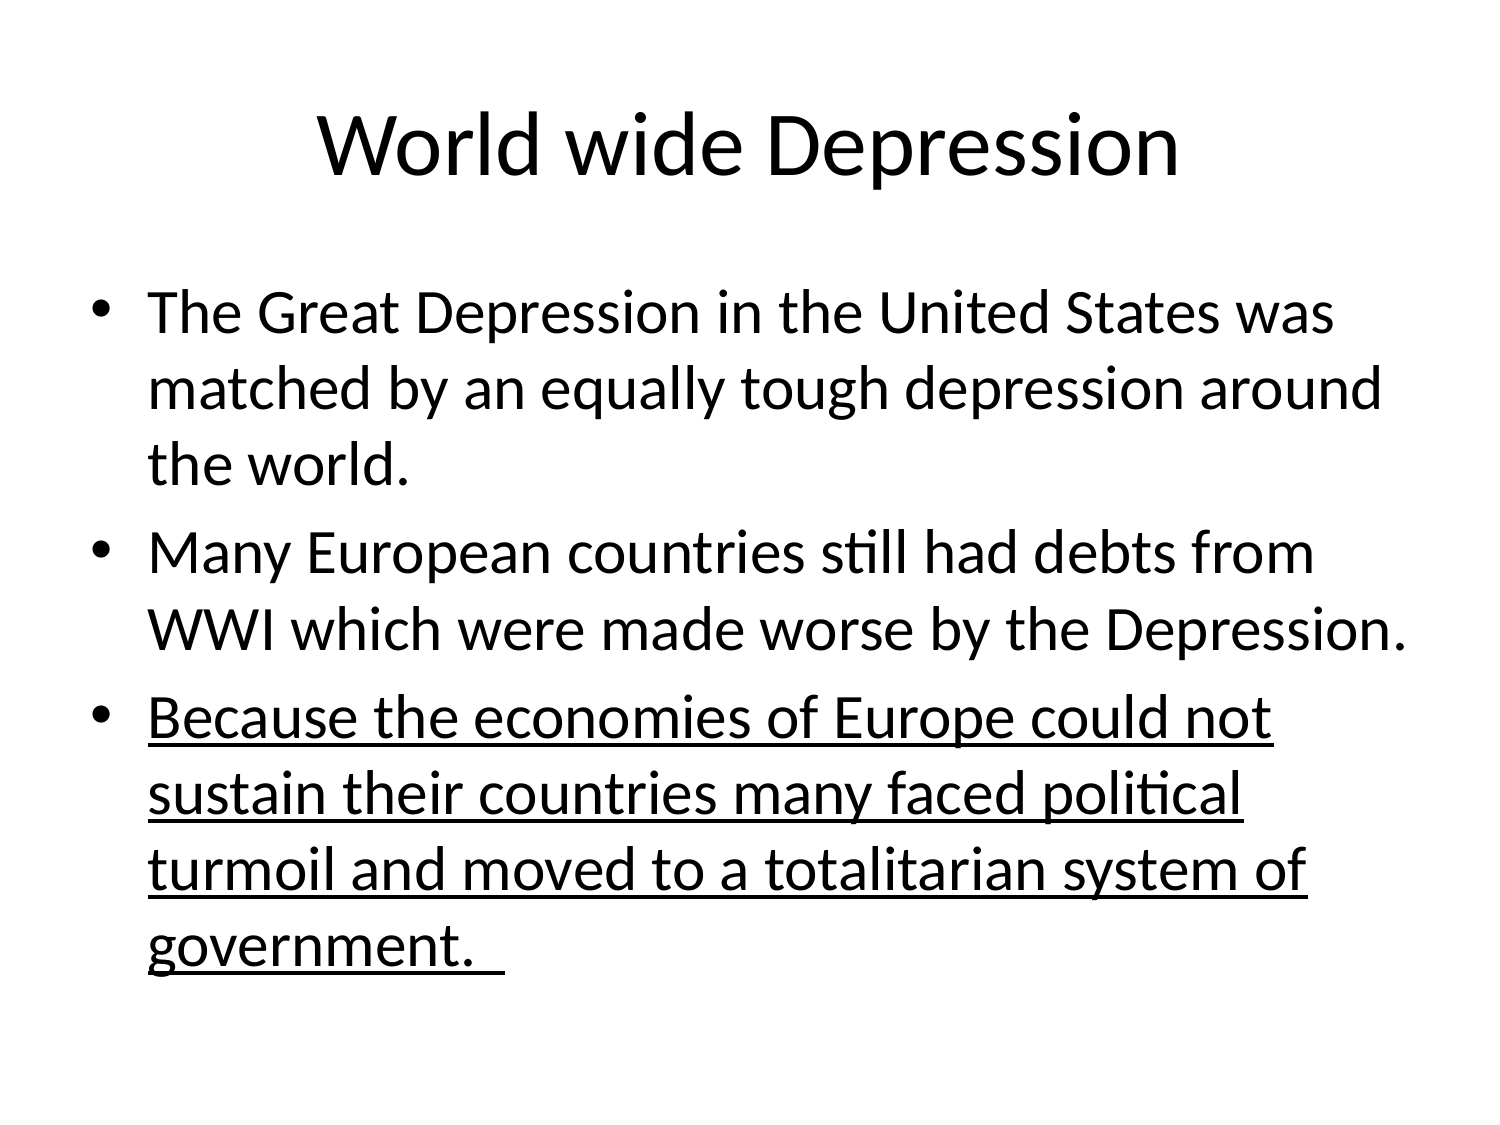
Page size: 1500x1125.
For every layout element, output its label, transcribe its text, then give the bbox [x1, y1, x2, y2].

list The Great Depression in the United States was matched by an equally tough depression around the world. Many European countries still had debts from WWI which were made worse by the Depression. Because the economies of Europe could not sustain their countries many faced political turmoil and moved to a totalitarian system of government. [75, 262, 1425, 1005]
title World wide Depression [75, 45, 1425, 233]
